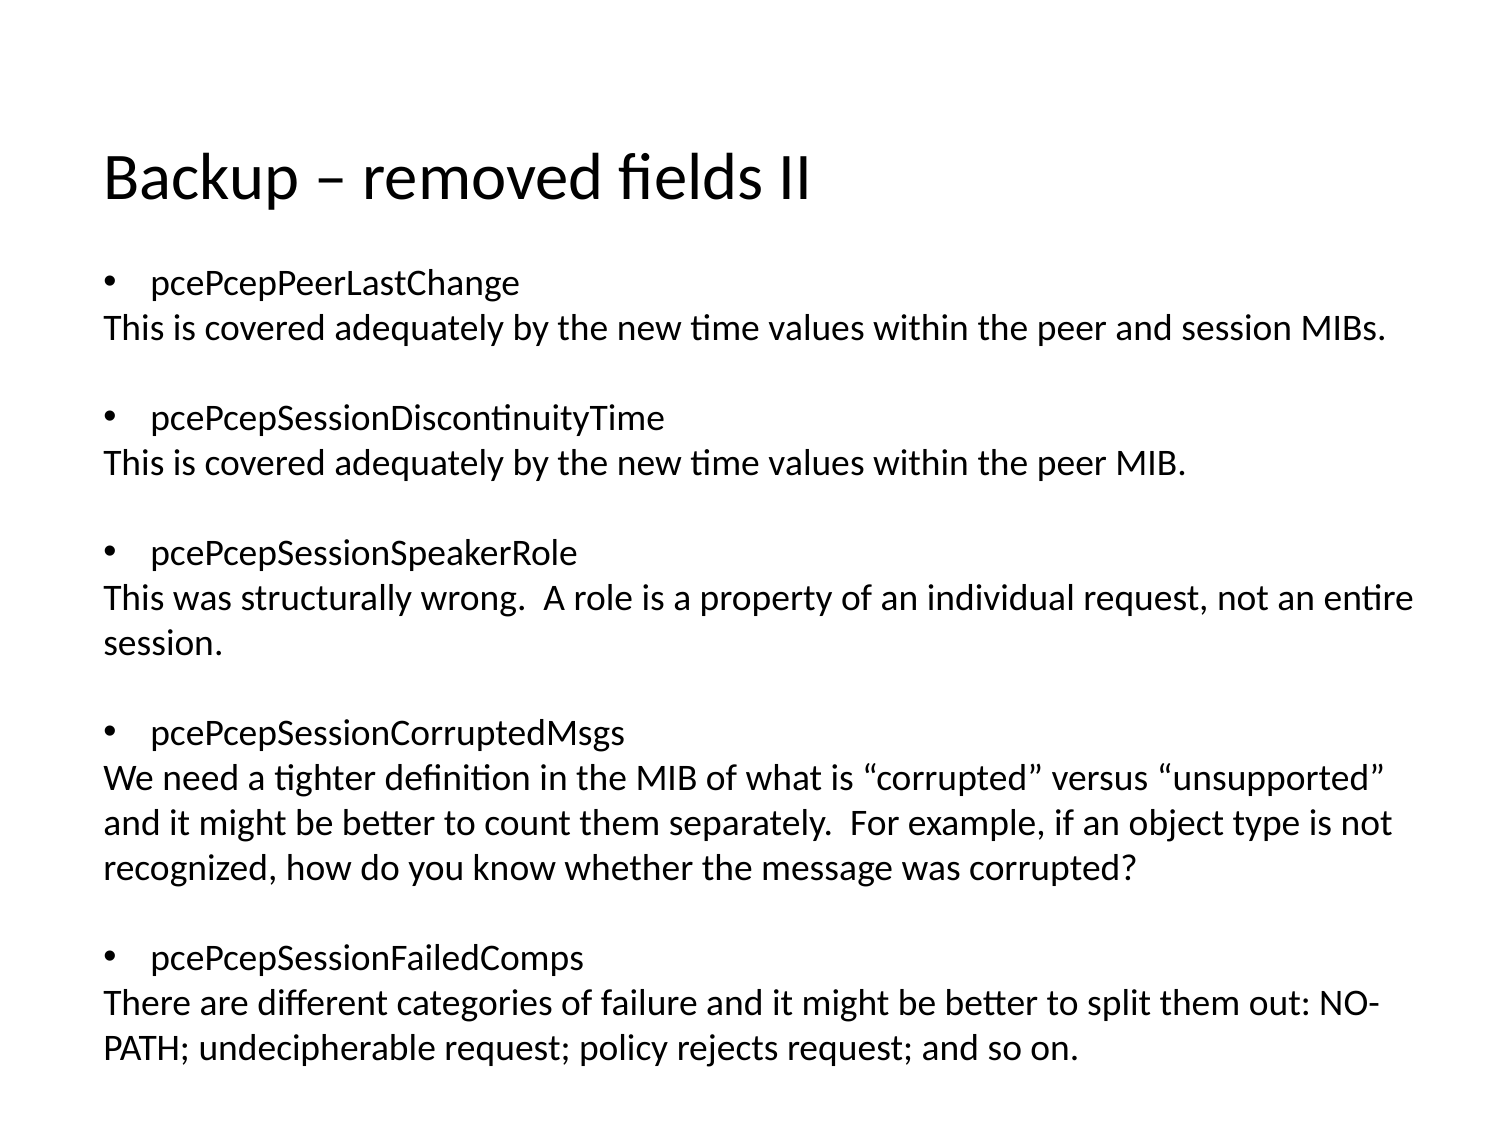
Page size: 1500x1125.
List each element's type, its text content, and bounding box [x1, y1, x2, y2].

text_box Backup – removed fields II pcePcepPeerLastChange This is covered adequately by the new time values within the peer and session MIBs. pcePcepSessionDiscontinuityTime This is covered adequately by the new time values within the peer MIB. pcePcepSessionSpeakerRole This was structurally wrong. A role is a property of an individual request, not an entire session. pcePcepSessionCorruptedMsgs We need a tighter definition in the MIB of what is “corrupted” versus “unsupported” and it might be better to count them separately. For example, if an object type is not recognized, how do you know whether the message was corrupted? pcePcepSessionFailedComps There are different categories of failure and it might be better to split them out: NO-PATH; undecipherable request; policy rejects request; and so on. [88, 125, 1459, 1076]
